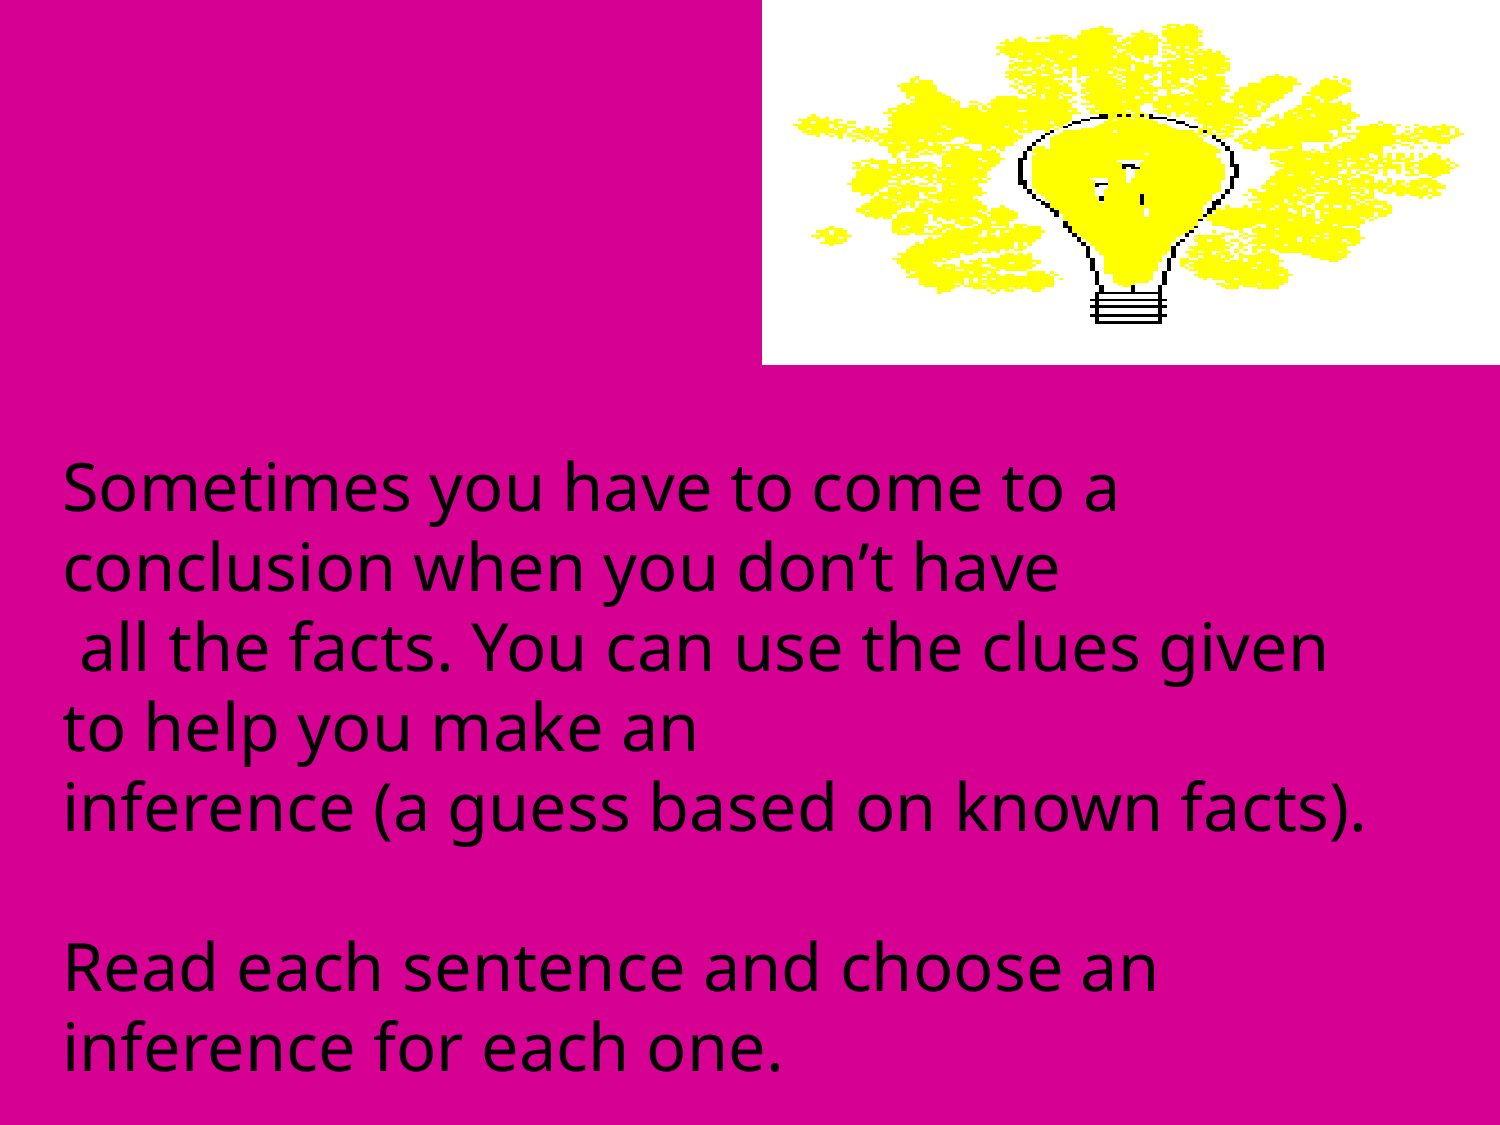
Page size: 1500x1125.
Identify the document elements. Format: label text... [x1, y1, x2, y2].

text_box Sometimes you have to come to a conclusion when you don’t have all the facts. You can use the clues given to help you make an inference (a guess based on known facts). Read each sentence and choose an inference for each one. [47, 437, 1414, 1125]
picture [762, 0, 1500, 365]
